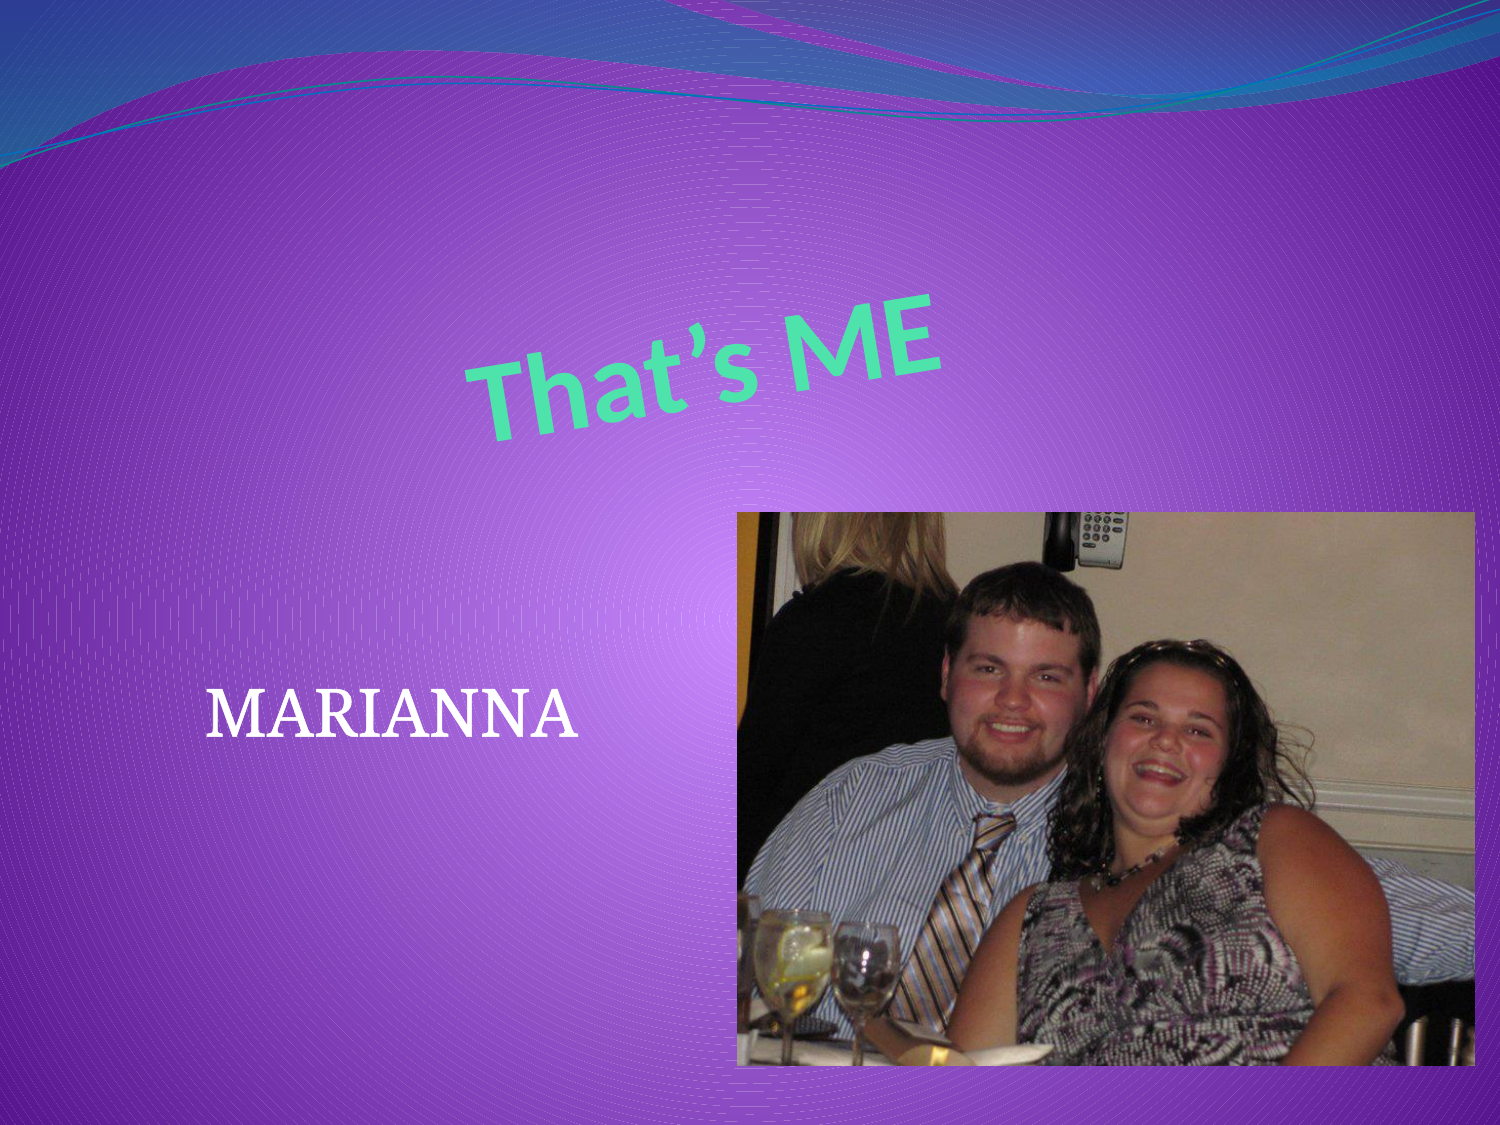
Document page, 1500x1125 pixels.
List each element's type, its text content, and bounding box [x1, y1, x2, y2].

picture [737, 512, 1476, 1066]
list MARIANNA [0, 662, 730, 911]
title That’s ME [0, 112, 1295, 543]
